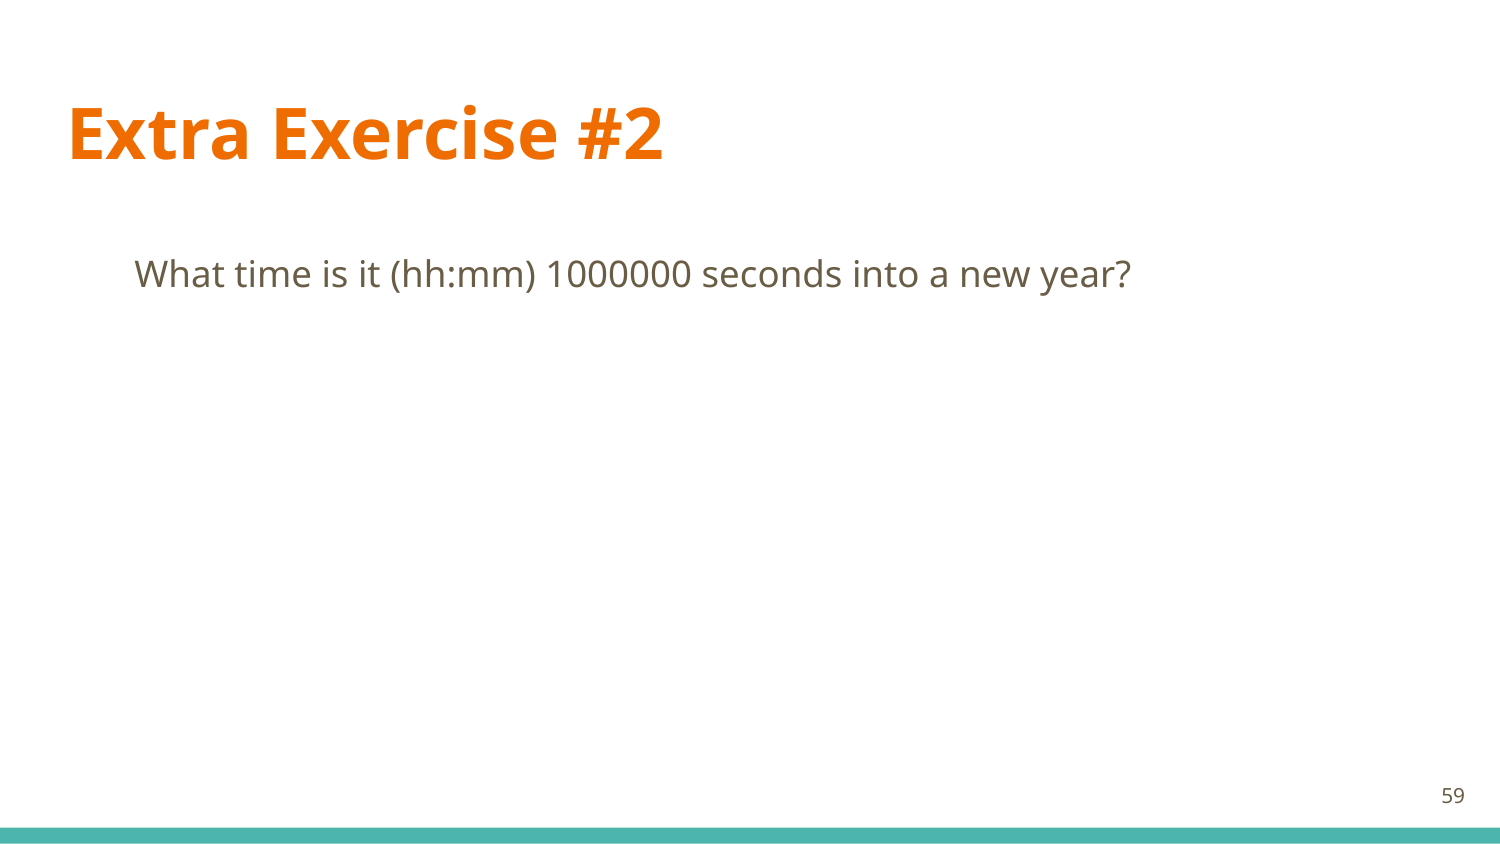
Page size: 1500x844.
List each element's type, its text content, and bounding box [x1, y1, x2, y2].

title Extra Exercise #2 [51, 72, 1449, 189]
list What time is it (hh:mm) 1000000 seconds into a new year? [119, 228, 1381, 310]
slide_number ‹#› [1389, 764, 1480, 830]
